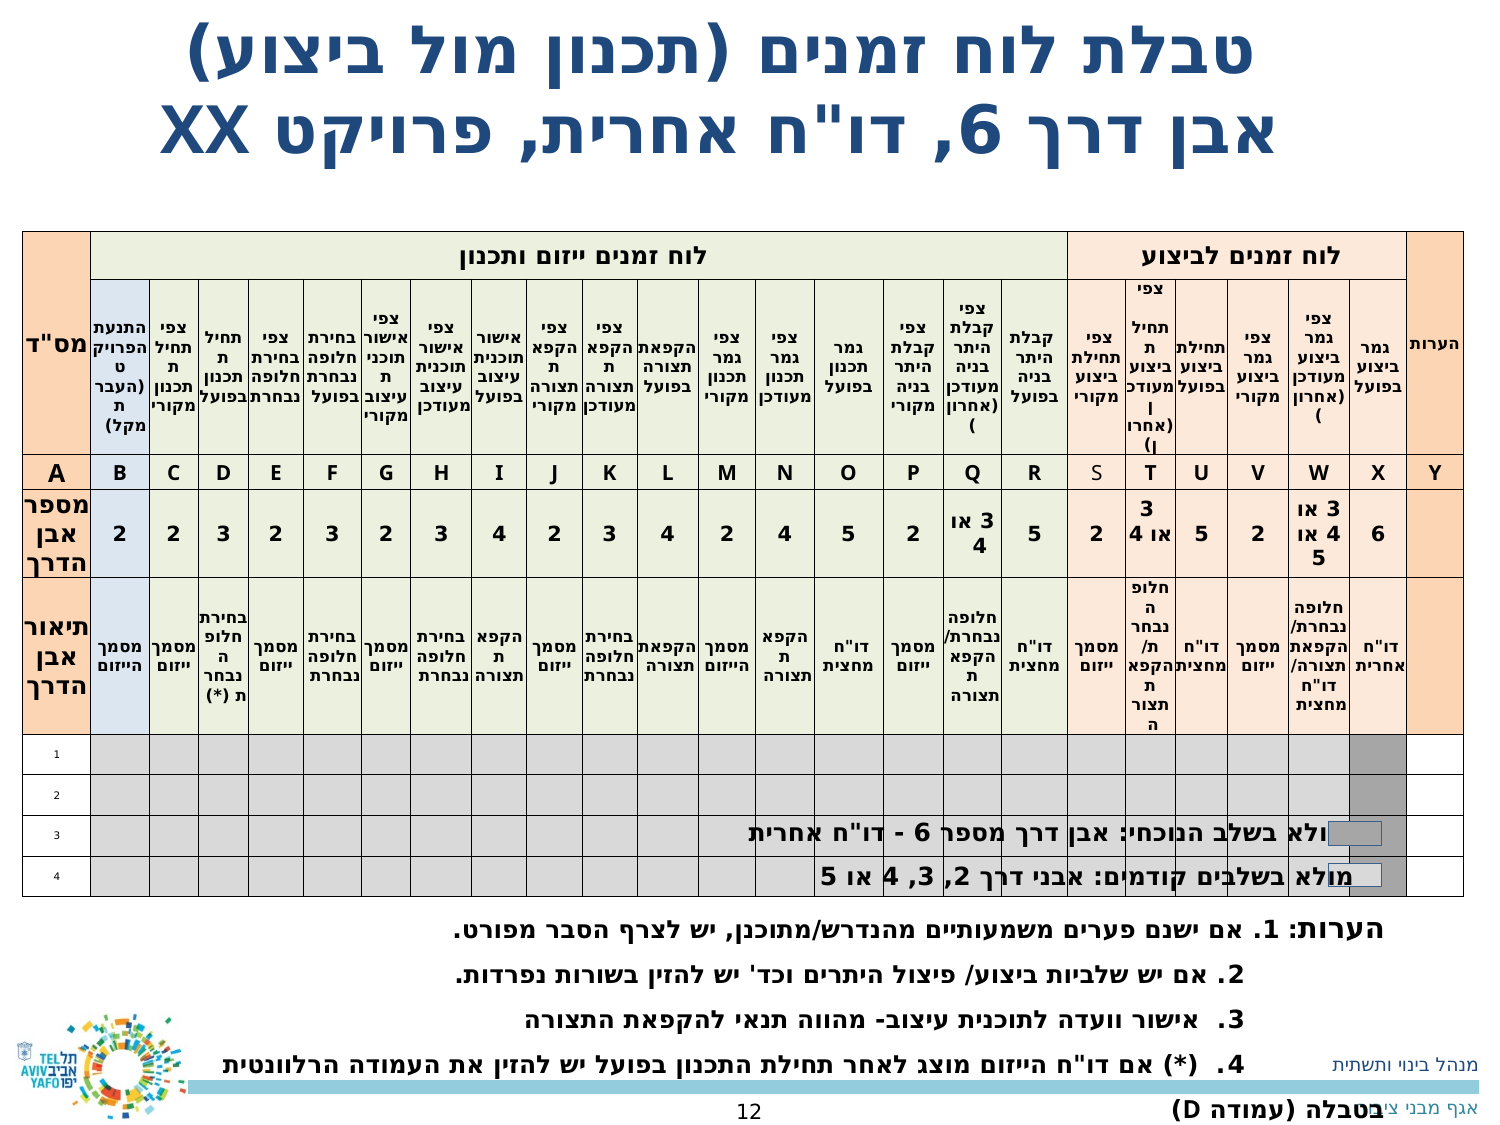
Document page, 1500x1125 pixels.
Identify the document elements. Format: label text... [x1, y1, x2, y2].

table_cell 2 [527, 490, 582, 577]
table_cell 2 [1228, 490, 1288, 577]
table_cell [1228, 775, 1288, 808]
table_cell [304, 735, 361, 774]
table_cell P [884, 455, 943, 489]
table_cell [91, 735, 149, 774]
table_cell [527, 816, 582, 856]
table_cell [199, 816, 248, 856]
table_cell [1407, 816, 1463, 856]
table_cell 4 [472, 490, 526, 577]
table_cell [583, 816, 637, 856]
table_cell מסמך ייזום [884, 578, 943, 734]
table_cell I [472, 455, 526, 489]
table_cell M [699, 455, 755, 489]
table_cell [362, 775, 410, 815]
table_cell [756, 735, 814, 774]
table_cell E [249, 455, 303, 489]
table_cell T [1126, 455, 1175, 489]
table_cell [884, 735, 943, 774]
table_cell [304, 816, 361, 856]
table_cell [815, 735, 883, 774]
table_cell 2 [1068, 490, 1125, 577]
table_cell [1407, 578, 1463, 734]
table_cell [472, 775, 526, 815]
table_cell [699, 735, 755, 774]
table_cell [638, 857, 698, 883]
text_box ימולא בשלב הנוכחי: אבן דרך מספר 6 - דו"ח אחרית [733, 808, 1369, 854]
table_cell צפי בחירת חלופה נבחרת [249, 280, 303, 454]
table_cell [1407, 857, 1463, 896]
table_cell [756, 775, 814, 808]
table_cell צפי תחילת ביצוע מקורי [1068, 280, 1125, 454]
table_header מס"ד [23, 232, 90, 454]
table_cell מסמך ייזום [249, 578, 303, 734]
table_cell צפי גמר ביצוע מעודכן (אחרון) [1289, 280, 1349, 454]
table_cell 3 [583, 490, 637, 577]
table_cell [1369, 857, 1406, 896]
table_cell [1126, 735, 1175, 774]
table_cell [199, 735, 248, 774]
table_cell [362, 735, 410, 774]
table_cell תחילת ביצוע בפועל [1176, 280, 1227, 454]
table_cell דו"ח מחצית [1176, 578, 1227, 734]
table_cell קבלת היתר בניה בפועל [1002, 280, 1067, 454]
table_cell צפי גמר תכנון מעודכן [756, 280, 814, 454]
table_cell [527, 775, 582, 815]
table_cell [1176, 735, 1227, 774]
table_cell C [150, 455, 198, 489]
table_cell [411, 775, 471, 815]
table_cell D [199, 455, 248, 489]
table_cell [1068, 775, 1125, 808]
table_cell [1289, 775, 1349, 808]
table_cell [527, 735, 582, 774]
table_cell 5 [1176, 490, 1227, 577]
table_cell צפי אישור תוכנית עיצוב מעודכן [411, 280, 471, 454]
table_cell חלופה נבחרת/ הקפאת תצורה [944, 578, 1001, 734]
table_cell [304, 775, 361, 815]
table_cell [249, 735, 303, 774]
table_cell [249, 857, 303, 883]
table_cell 2 [23, 775, 90, 815]
table_cell [249, 775, 303, 815]
text_box [1369, 861, 1384, 889]
table_cell 3 [411, 490, 471, 577]
table_cell דו"ח מחצית [1002, 578, 1067, 734]
table_cell [1407, 490, 1463, 577]
table_cell [91, 816, 149, 856]
table_cell [699, 775, 755, 815]
text_box [1327, 820, 1384, 847]
table_cell [815, 775, 883, 808]
table_cell [1068, 735, 1125, 774]
table_cell N [756, 455, 814, 489]
table_cell 3 או 4 [1126, 490, 1175, 577]
table_cell [1002, 775, 1067, 808]
table_cell הקפאת תצורה [756, 578, 814, 734]
table_header לוח זמנים ייזום ותכנון [91, 232, 1067, 279]
table_cell [411, 857, 471, 883]
table_cell 4 [756, 490, 814, 577]
table_cell [1407, 735, 1463, 774]
table_cell 4 [638, 490, 698, 577]
table_cell [362, 857, 410, 883]
table_cell 2 [150, 490, 198, 577]
table_cell [472, 816, 526, 856]
table_cell מסמך ייזום [1228, 578, 1288, 734]
table_cell K [583, 455, 637, 489]
table_cell צפי תחילת ביצוע מעודכן (אחרון) [1126, 280, 1175, 454]
table_cell [1289, 735, 1349, 774]
table_cell Y [1407, 455, 1463, 489]
table_cell [1002, 735, 1067, 774]
table_cell [411, 735, 471, 774]
table_cell [527, 857, 582, 883]
table_cell גמר ביצוע בפועל [1350, 280, 1406, 454]
table_cell 3 [23, 816, 90, 856]
table_cell Q [944, 455, 1001, 489]
table_cell [944, 735, 1001, 774]
table_cell [199, 775, 248, 815]
table_cell [1228, 735, 1288, 774]
table_cell גמר תכנון בפועל [815, 280, 883, 454]
table_cell J [527, 455, 582, 489]
table_cell הקפאת תצורה [638, 578, 698, 734]
table_cell צפי הקפאת תצורה מקורי [527, 280, 582, 454]
table_cell G [362, 455, 410, 489]
table_cell [1350, 775, 1406, 815]
text_box מולא בשלבים קודמים: אבני דרך 2, 3, 4 או 5 [805, 852, 1369, 898]
table_cell [583, 735, 637, 774]
table_cell 3 או 4 [944, 490, 1001, 577]
table_cell בחירת חלופה נבחרת [583, 578, 637, 734]
table_cell 3 [304, 490, 361, 577]
table_cell צפי גמר ביצוע מקורי [1228, 280, 1288, 454]
table_cell [150, 816, 198, 856]
table_cell 5 [1002, 490, 1067, 577]
table_cell S [1068, 455, 1125, 489]
table_cell חלופה נבחרת/ הקפאת תצורה/ דו"ח מחצית [1289, 578, 1349, 734]
table_cell צפי אישור תוכנית עיצוב מקורי [362, 280, 410, 454]
table_cell מסמך הייזום [91, 578, 149, 734]
table_cell בחירת חלופה נבחרת בפועל [304, 280, 361, 454]
table_cell [1369, 816, 1406, 856]
table_cell [472, 857, 526, 883]
table_cell בחירת חלופה נבחרת [411, 578, 471, 734]
table_cell H [411, 455, 471, 489]
table_cell [150, 775, 198, 815]
table_cell [199, 857, 248, 883]
table_cell [304, 857, 361, 883]
text_box הערות: 1. אם ישנם פערים משמעותיים מהנדרש/מתוכנן, יש לצרף הסבר מפורט. 2. אם יש שלביות ביצוע/ פיצול היתרים וכד' יש להזין בשורות נפרדות. 3. אישור וועדה לתוכנית עיצוב- מהווה תנאי להקפאת התצורה 4. (*) אם דו"ח הייזום מוצג לאחר תחילת התכנון בפועל יש להזין את העמודה הרלוונטית בטבלה (עמודה D) [138, 883, 1400, 1125]
table_cell L [638, 455, 698, 489]
table_cell 2 [91, 490, 149, 577]
table_cell O [815, 455, 883, 489]
table_cell [472, 735, 526, 774]
table_cell 3 או 4 או 5 [1289, 490, 1349, 577]
table_cell V [1228, 455, 1288, 489]
table_cell דו"ח אחרית [1350, 578, 1406, 734]
table_cell מסמך ייזום [150, 578, 198, 734]
table_cell 6 [1350, 490, 1406, 577]
table_cell מסמך ייזום [362, 578, 410, 734]
table_cell [884, 775, 943, 808]
table_cell [638, 775, 698, 815]
table_cell U [1176, 455, 1227, 489]
table_cell צפי הקפאת תצורה מעודכן [583, 280, 637, 454]
table_cell [249, 816, 303, 856]
table_cell צפי קבלת היתר בניה מעודכן (אחרון) [944, 280, 1001, 454]
table_cell תחילת תכנון בפועל [199, 280, 248, 454]
table_cell [699, 816, 755, 856]
table_cell 4 [23, 857, 90, 896]
table_cell [150, 735, 198, 774]
table_cell התנעת הפרויקט (העברת מקל) [91, 280, 149, 454]
table_cell [944, 775, 1001, 808]
table_cell [583, 775, 637, 815]
table_cell 2 [699, 490, 755, 577]
table_cell F [304, 455, 361, 489]
table_cell חלופה נבחרת/ הקפאת תצורה [1126, 578, 1175, 734]
table_cell A [23, 455, 90, 489]
table_cell צפי גמר תכנון מקורי [699, 280, 755, 454]
table_cell צפי תחילת תכנון מקורי [150, 280, 198, 454]
table_cell 5 [815, 490, 883, 577]
table_cell [91, 775, 149, 815]
table_cell [411, 816, 471, 856]
table_cell [1126, 775, 1175, 808]
table_cell מספראבן הדרך [23, 490, 90, 577]
table_header לוח זמנים לביצוע [1068, 232, 1406, 279]
table_cell [583, 857, 637, 883]
table_header הערות [1407, 232, 1463, 454]
table_cell 2 [362, 490, 410, 577]
table_cell 2 [249, 490, 303, 577]
table_cell 2 [884, 490, 943, 577]
table_cell [362, 816, 410, 856]
table_cell בחירת חלופה נבחרת [304, 578, 361, 734]
table_cell 3 [199, 490, 248, 577]
table_cell אישור תוכנית עיצוב בפועל [472, 280, 526, 454]
table_cell [1407, 775, 1463, 815]
picture [15, 1012, 138, 1121]
table_cell [756, 857, 805, 883]
table_cell [150, 857, 198, 883]
table_cell הקפאת תצורה בפועל [638, 280, 698, 454]
text_box טבלת לוח זמנים (תכנון מול ביצוע) אבן דרך 6, דו"ח אחרית, פרויקט XX [0, 34, 1418, 139]
table_cell R [1002, 455, 1067, 489]
table_cell הקפאת תצורה [472, 578, 526, 734]
table_cell צפי קבלת היתר בניה מקורי [884, 280, 943, 454]
table_cell דו"ח מחצית [815, 578, 883, 734]
table_cell X [1350, 455, 1406, 489]
table_cell [638, 816, 698, 856]
table_cell מסמך ייזום [527, 578, 582, 734]
table_cell [638, 735, 698, 774]
table_cell תיאור אבן הדרך [23, 578, 90, 734]
table_cell 1 [23, 735, 90, 774]
table_cell [91, 857, 149, 896]
table_cell [1176, 775, 1227, 808]
table_cell W [1289, 455, 1349, 489]
table_cell מסמך הייזום [699, 578, 755, 734]
table_cell מסמך ייזום [1068, 578, 1125, 734]
table_cell בחירת חלופה נבחרת (*) [199, 578, 248, 734]
table_cell [1350, 735, 1406, 774]
table_cell [699, 857, 755, 883]
table_cell B [91, 455, 149, 489]
